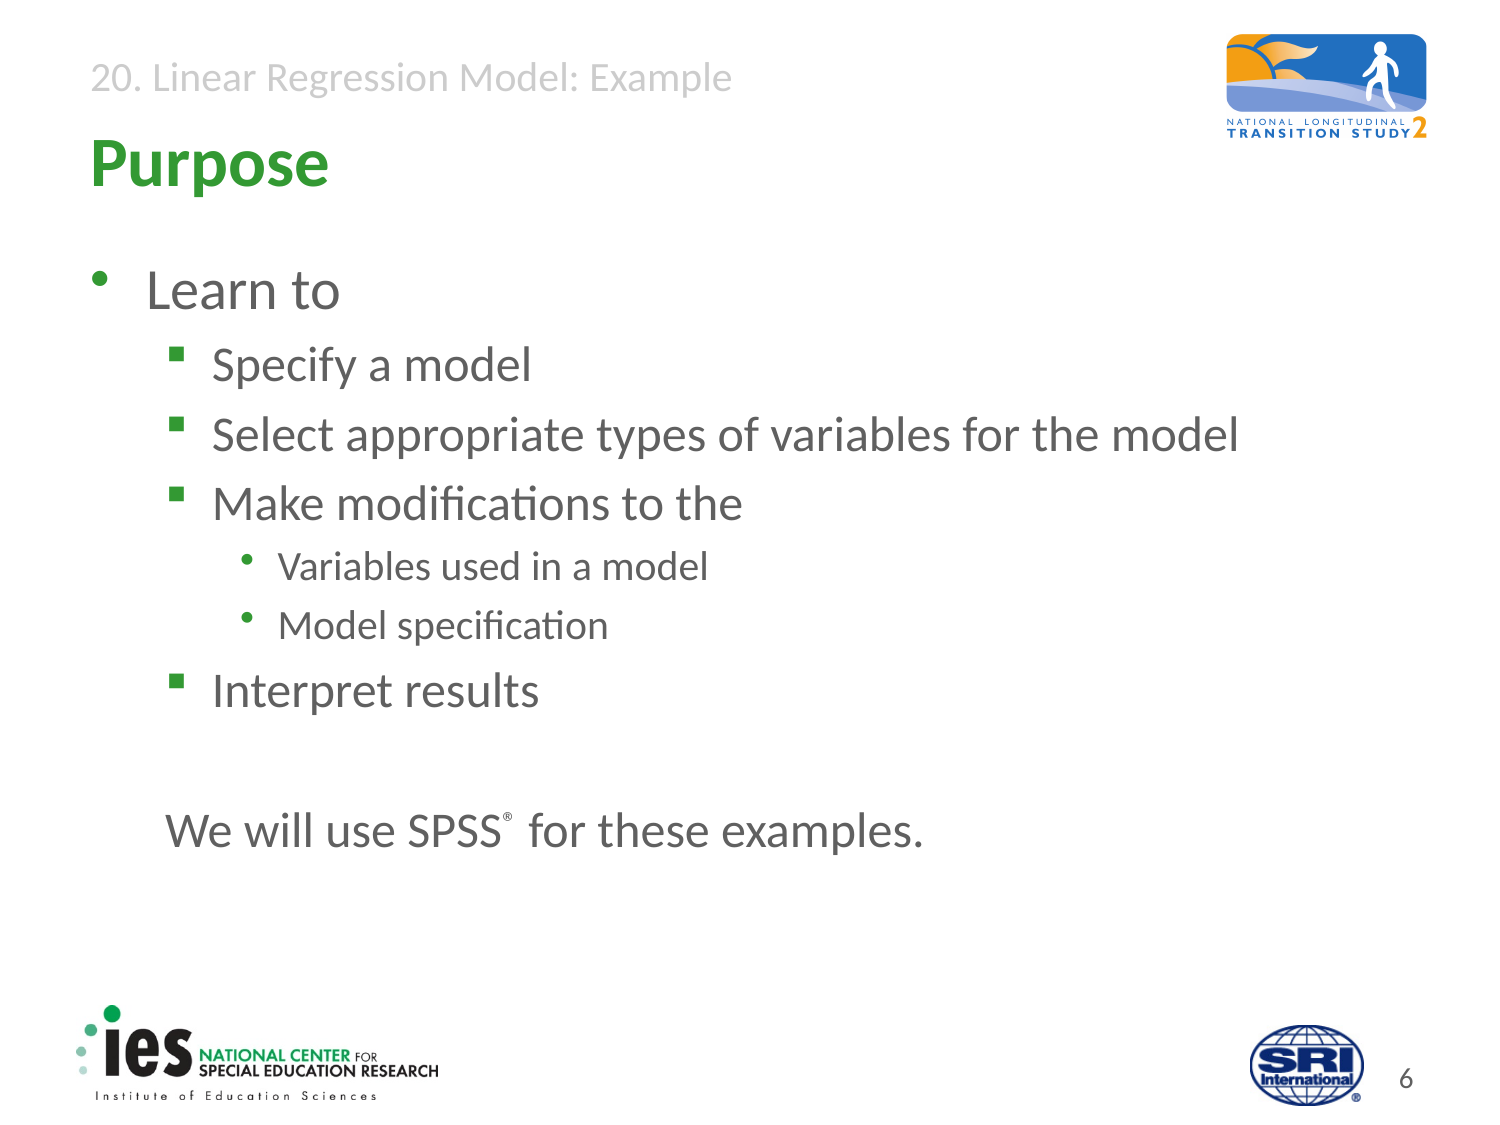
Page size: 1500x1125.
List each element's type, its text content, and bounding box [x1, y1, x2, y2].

picture [1250, 1025, 1364, 1106]
picture [76, 1005, 438, 1100]
list Learn to Specify a model Select appropriate types of variables for the model Make modifications to the Variables used in a model Model specification Interpret results We will use SPSS® for these examples. [74, 243, 1426, 987]
slide_number 5 [1324, 1051, 1429, 1125]
title Purpose [74, 90, 1426, 226]
